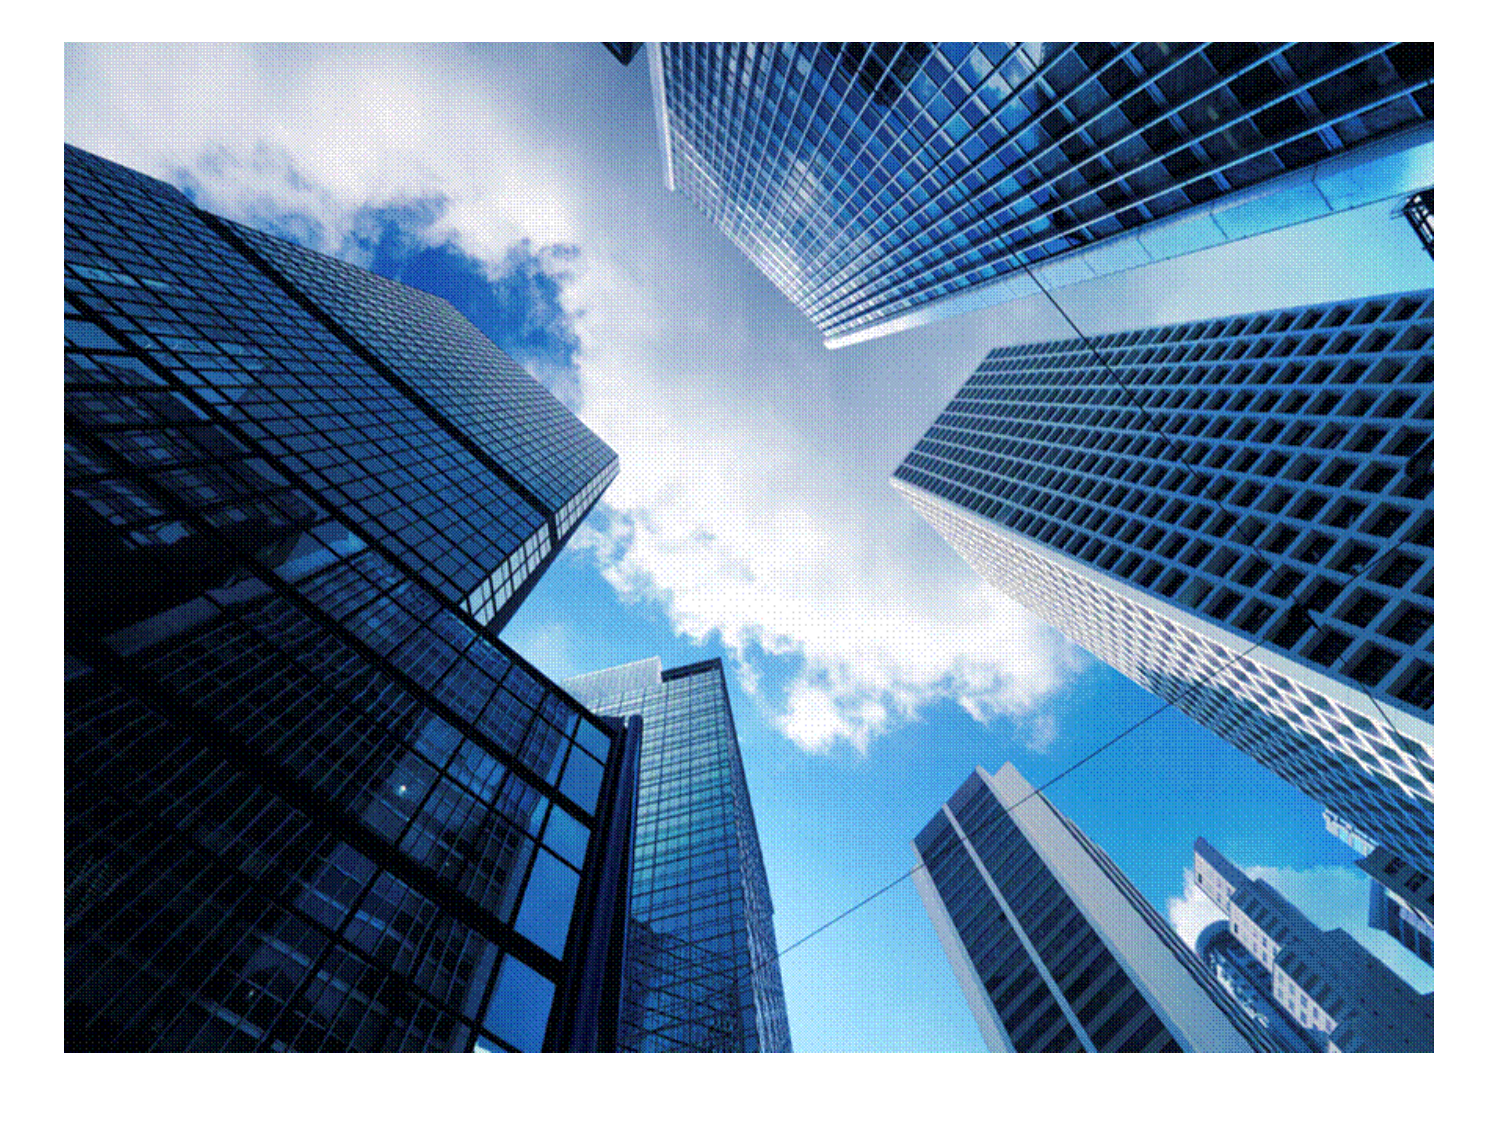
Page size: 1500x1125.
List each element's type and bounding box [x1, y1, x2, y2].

picture [64, 42, 1434, 1053]
